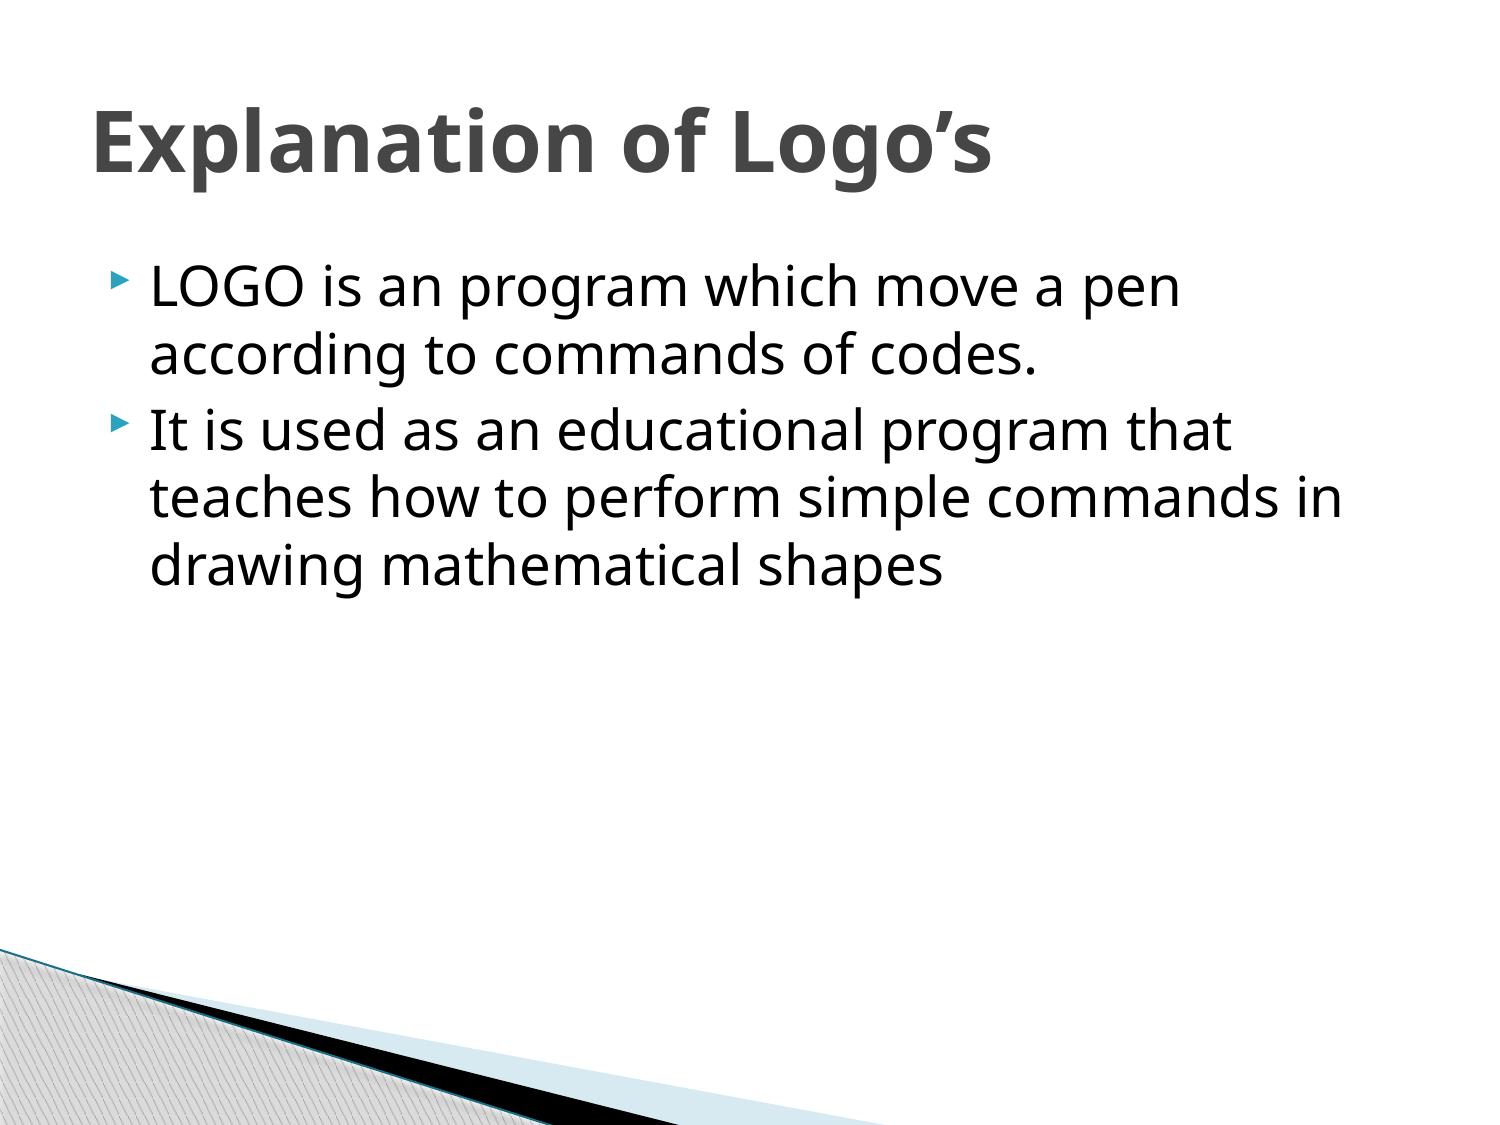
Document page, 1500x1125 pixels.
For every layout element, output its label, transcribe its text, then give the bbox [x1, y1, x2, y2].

title Explanation of Logo’s [75, 45, 1425, 233]
list LOGO is an program which move a pen according to commands of codes. It is used as an educational program that teaches how to perform simple commands in drawing mathematical shapes [75, 243, 1425, 986]
